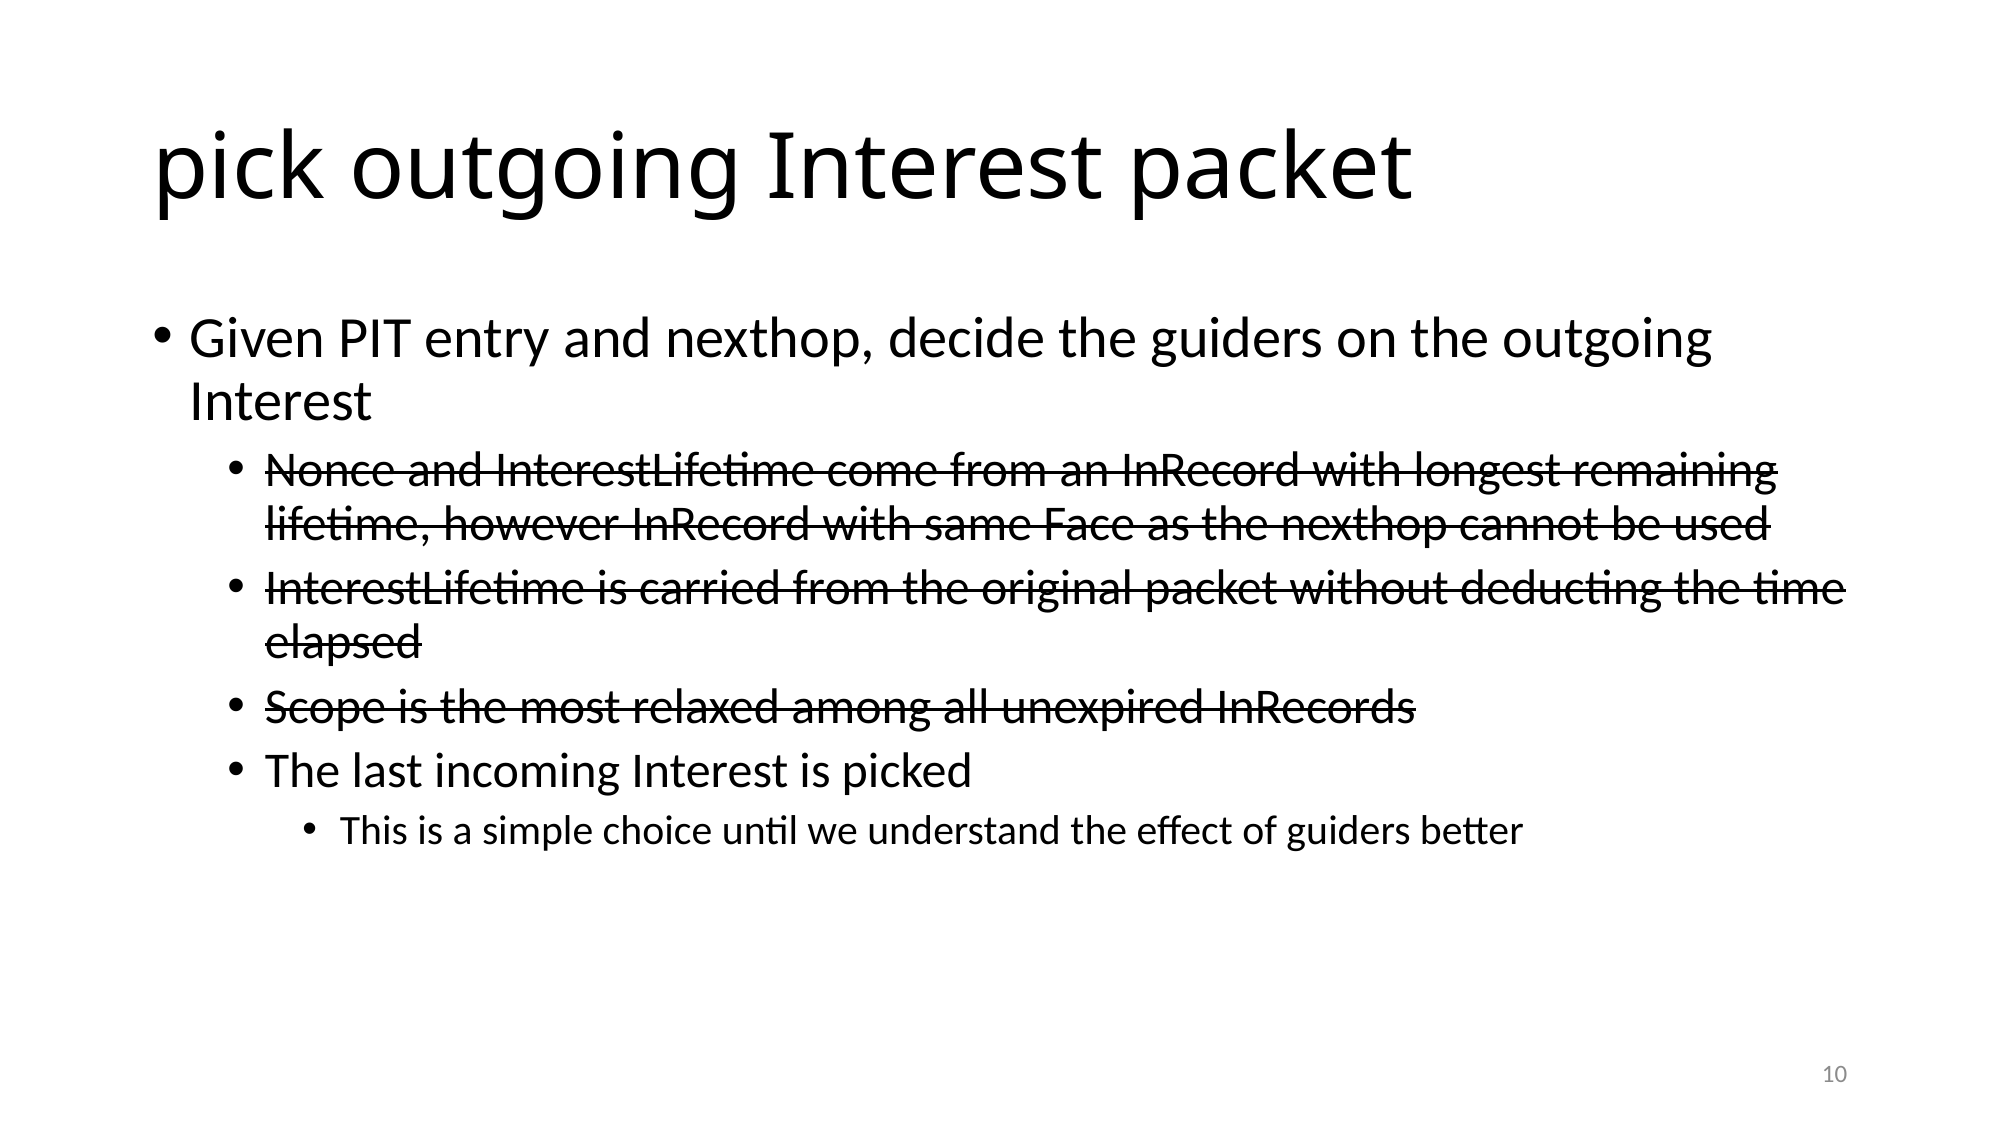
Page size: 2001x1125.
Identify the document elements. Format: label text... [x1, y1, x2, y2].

slide_number 10 [1412, 1042, 1863, 1103]
title pick outgoing Interest packet [137, 59, 1863, 278]
list Given PIT entry and nexthop, decide the guiders on the outgoing Interest Nonce and InterestLifetime come from an InRecord with longest remaining lifetime, however InRecord with same Face as the nexthop cannot be used InterestLifetime is carried from the original packet without deducting the time elapsed Scope is the most relaxed among all unexpired InRecords The last incoming Interest is picked This is a simple choice until we understand the effect of guiders better [137, 299, 1863, 1014]
